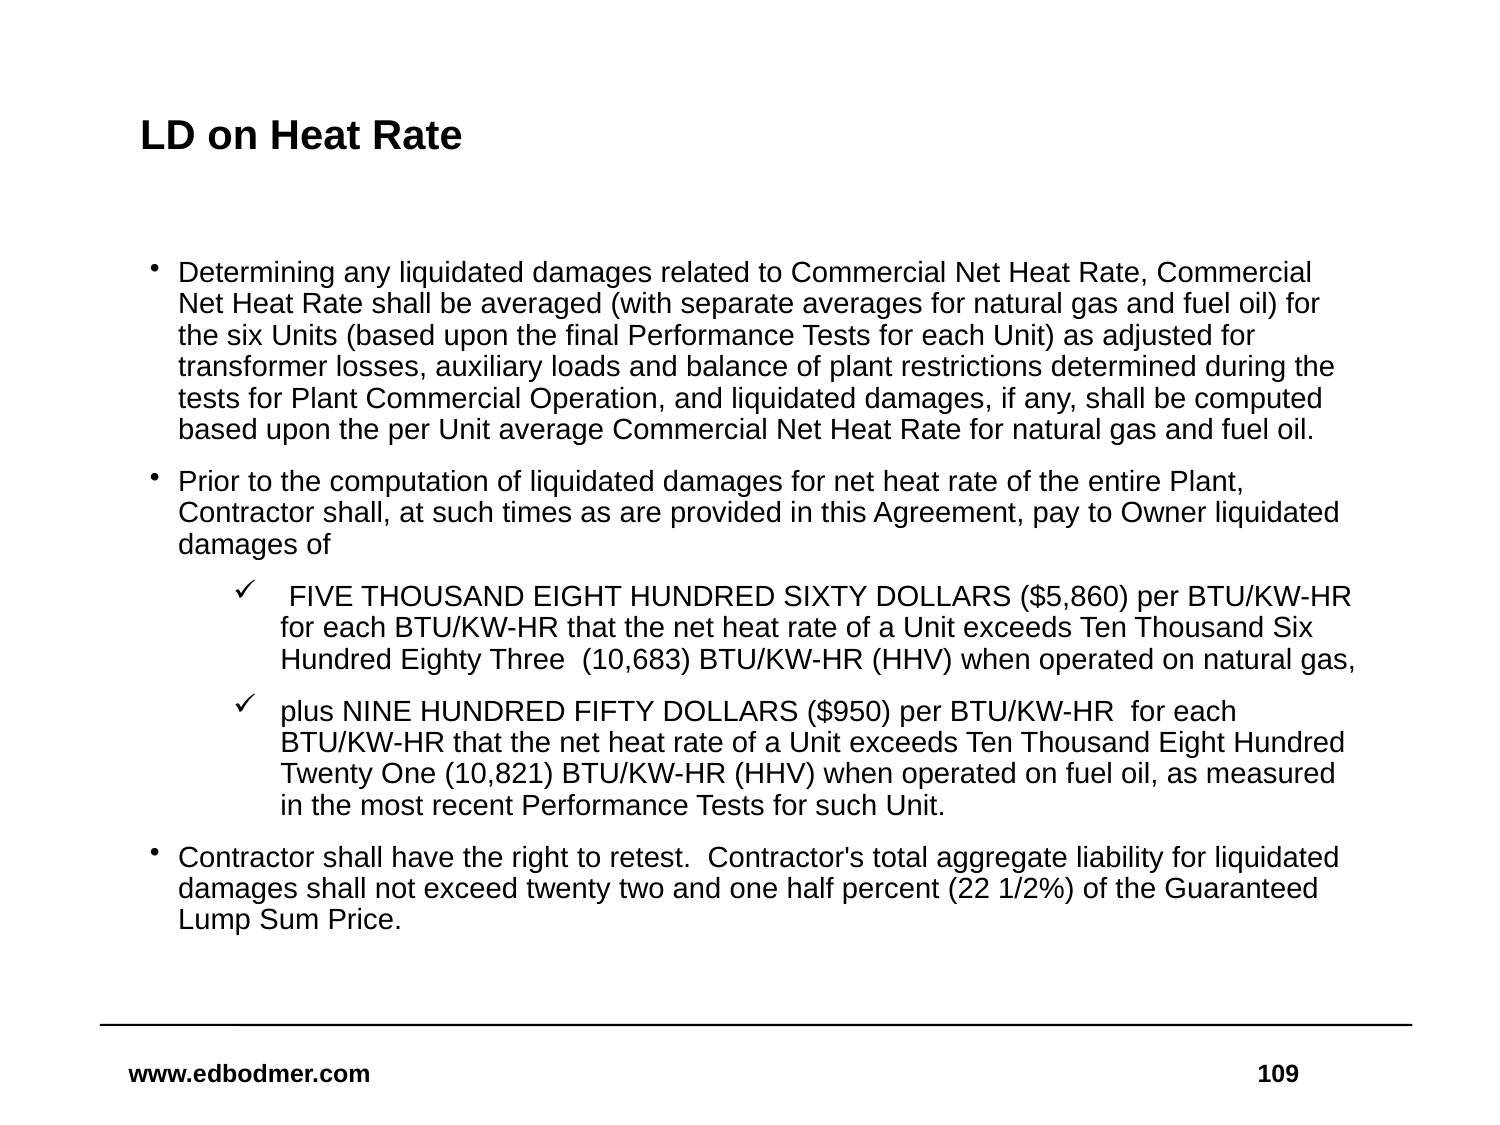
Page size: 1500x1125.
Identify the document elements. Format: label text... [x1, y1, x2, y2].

list Determining any liquidated damages related to Commercial Net Heat Rate, Commercial Net Heat Rate shall be averaged (with separate averages for natural gas and fuel oil) for the six Units (based upon the final Performance Tests for each Unit) as adjusted for transformer losses, auxiliary loads and balance of plant restrictions determined during the tests for Plant Commercial Operation, and liquidated damages, if any, shall be computed based upon the per Unit average Commercial Net Heat Rate for natural gas and fuel oil. Prior to the computation of liquidated damages for net heat rate of the entire Plant, Contractor shall, at such times as are provided in this Agreement, pay to Owner liquidated damages of FIVE THOUSAND EIGHT HUNDRED SIXTY DOLLARS ($5,860) per BTU/KW-HR for each BTU/KW-HR that the net heat rate of a Unit exceeds Ten Thousand Six Hundred Eighty Three (10,683) BTU/KW-HR (HHV) when operated on natural gas, plus NINE HUNDRED FIFTY DOLLARS ($950) per BTU/KW-HR for each BTU/KW-HR that the net heat rate of a Unit exceeds Ten Thousand Eight Hundred Twenty One (10,821) BTU/KW-HR (HHV) when operated on fuel oil, as measured in the most recent Performance Tests for such Unit. Contractor shall have the right to retest. Contractor's total aggregate liability for liquidated damages shall not exceed twenty two and one half percent (22 1/2%) of the Guaranteed Lump Sum Price. [125, 249, 1375, 1000]
title LD on Heat Rate [125, 99, 1288, 225]
